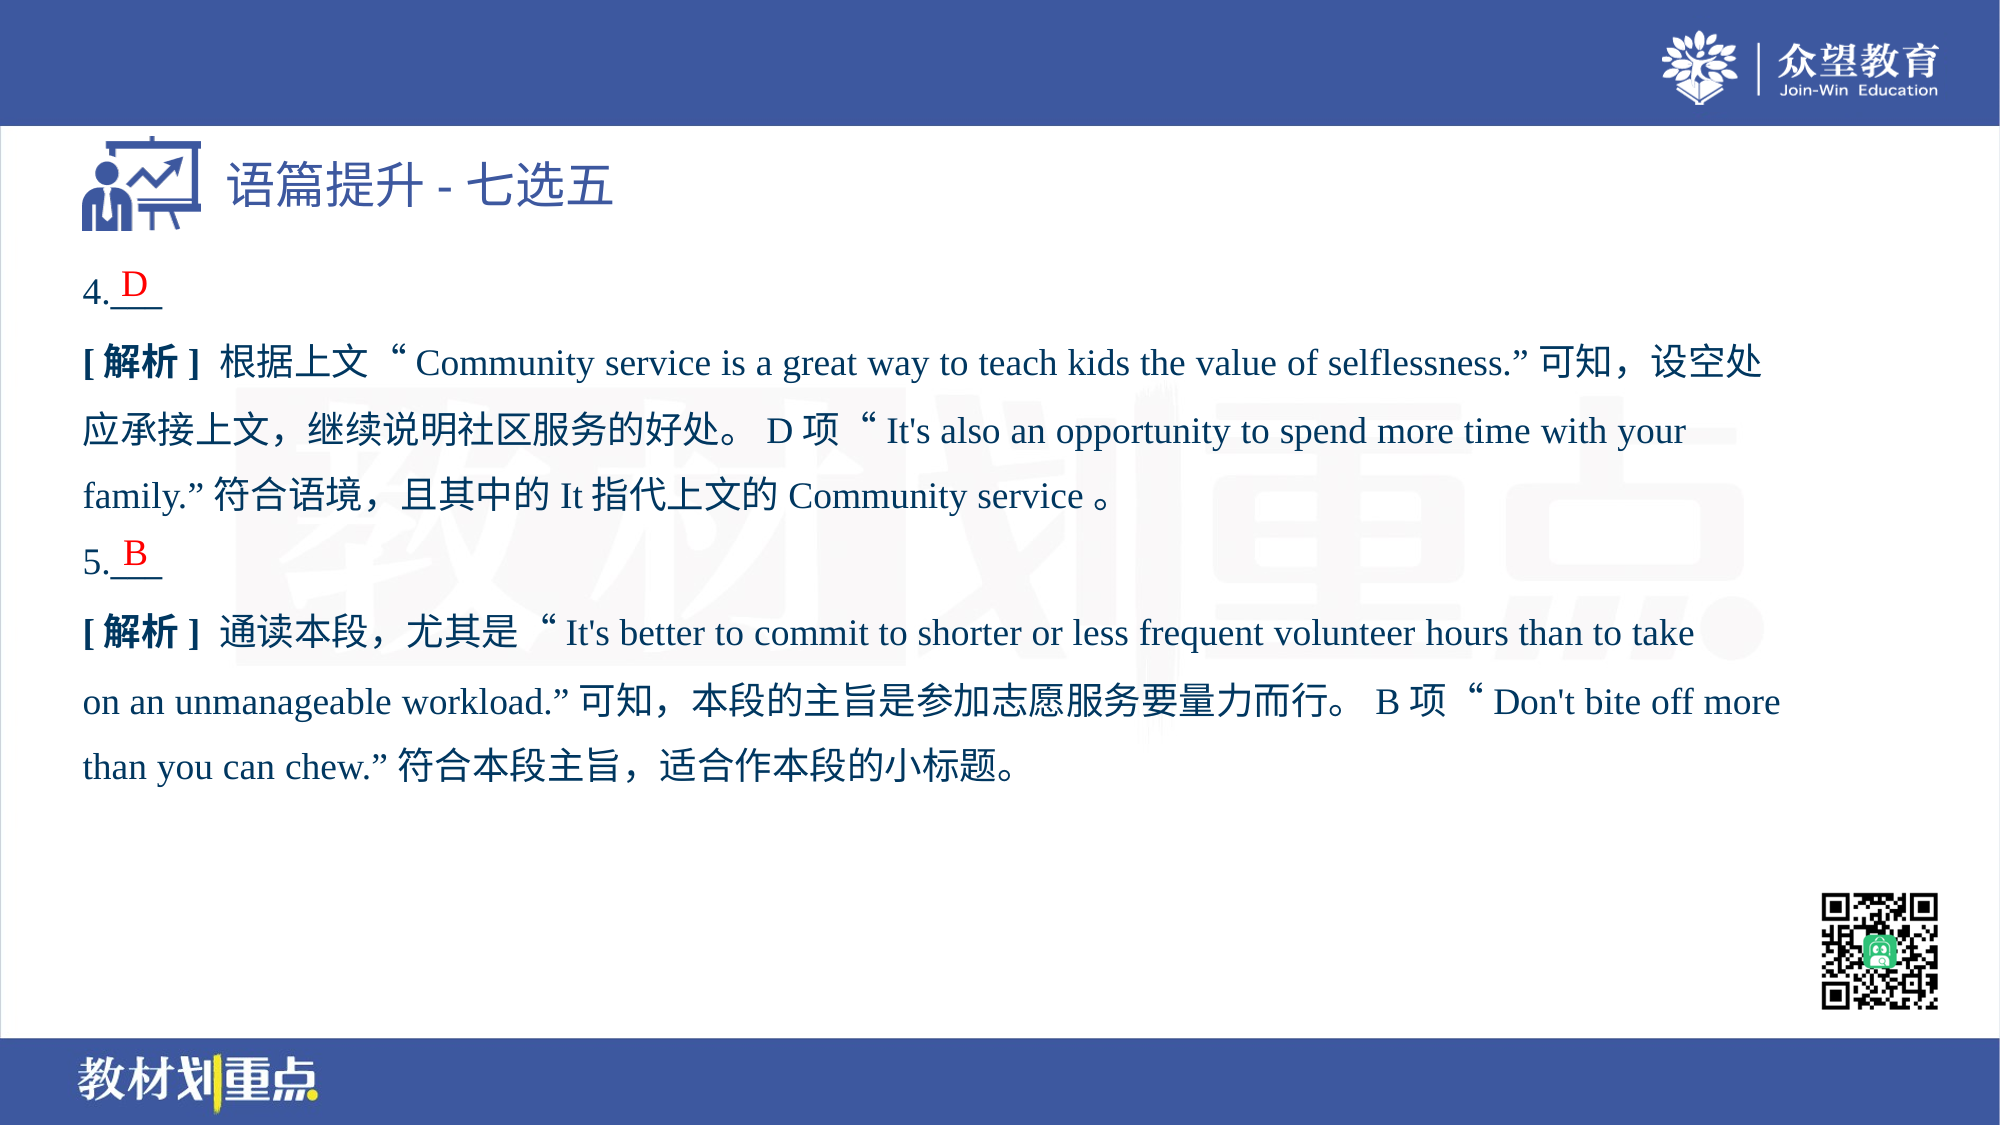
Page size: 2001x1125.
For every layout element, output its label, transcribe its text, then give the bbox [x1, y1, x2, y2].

text_box D [107, 238, 162, 298]
text_box 5.___ [82, 517, 1817, 575]
text_box B [109, 508, 162, 567]
text_box [解析] 通读本段，尤其是“It's better to commit to shorter or less frequent volunteer hours than to take on an unmanageable workload.”可知，本段的主旨是参加志愿服务要量力而行。B项“Don't bite off more than you can chew.”符合本段主旨，适合作本段的小标题。 [82, 584, 1817, 780]
picture [0, 0, 2000, 1125]
text_box [解析] 根据上文“Community service is a great way to teach kids the value of selflessness.”可知，设空处 应承接上文，继续说明社区服务的好处。D项“It's also an opportunity to spend more time with your family.”符合语境，且其中的It指代上文的Community service。 [82, 313, 1817, 509]
text_box 4.___ [82, 247, 1817, 306]
